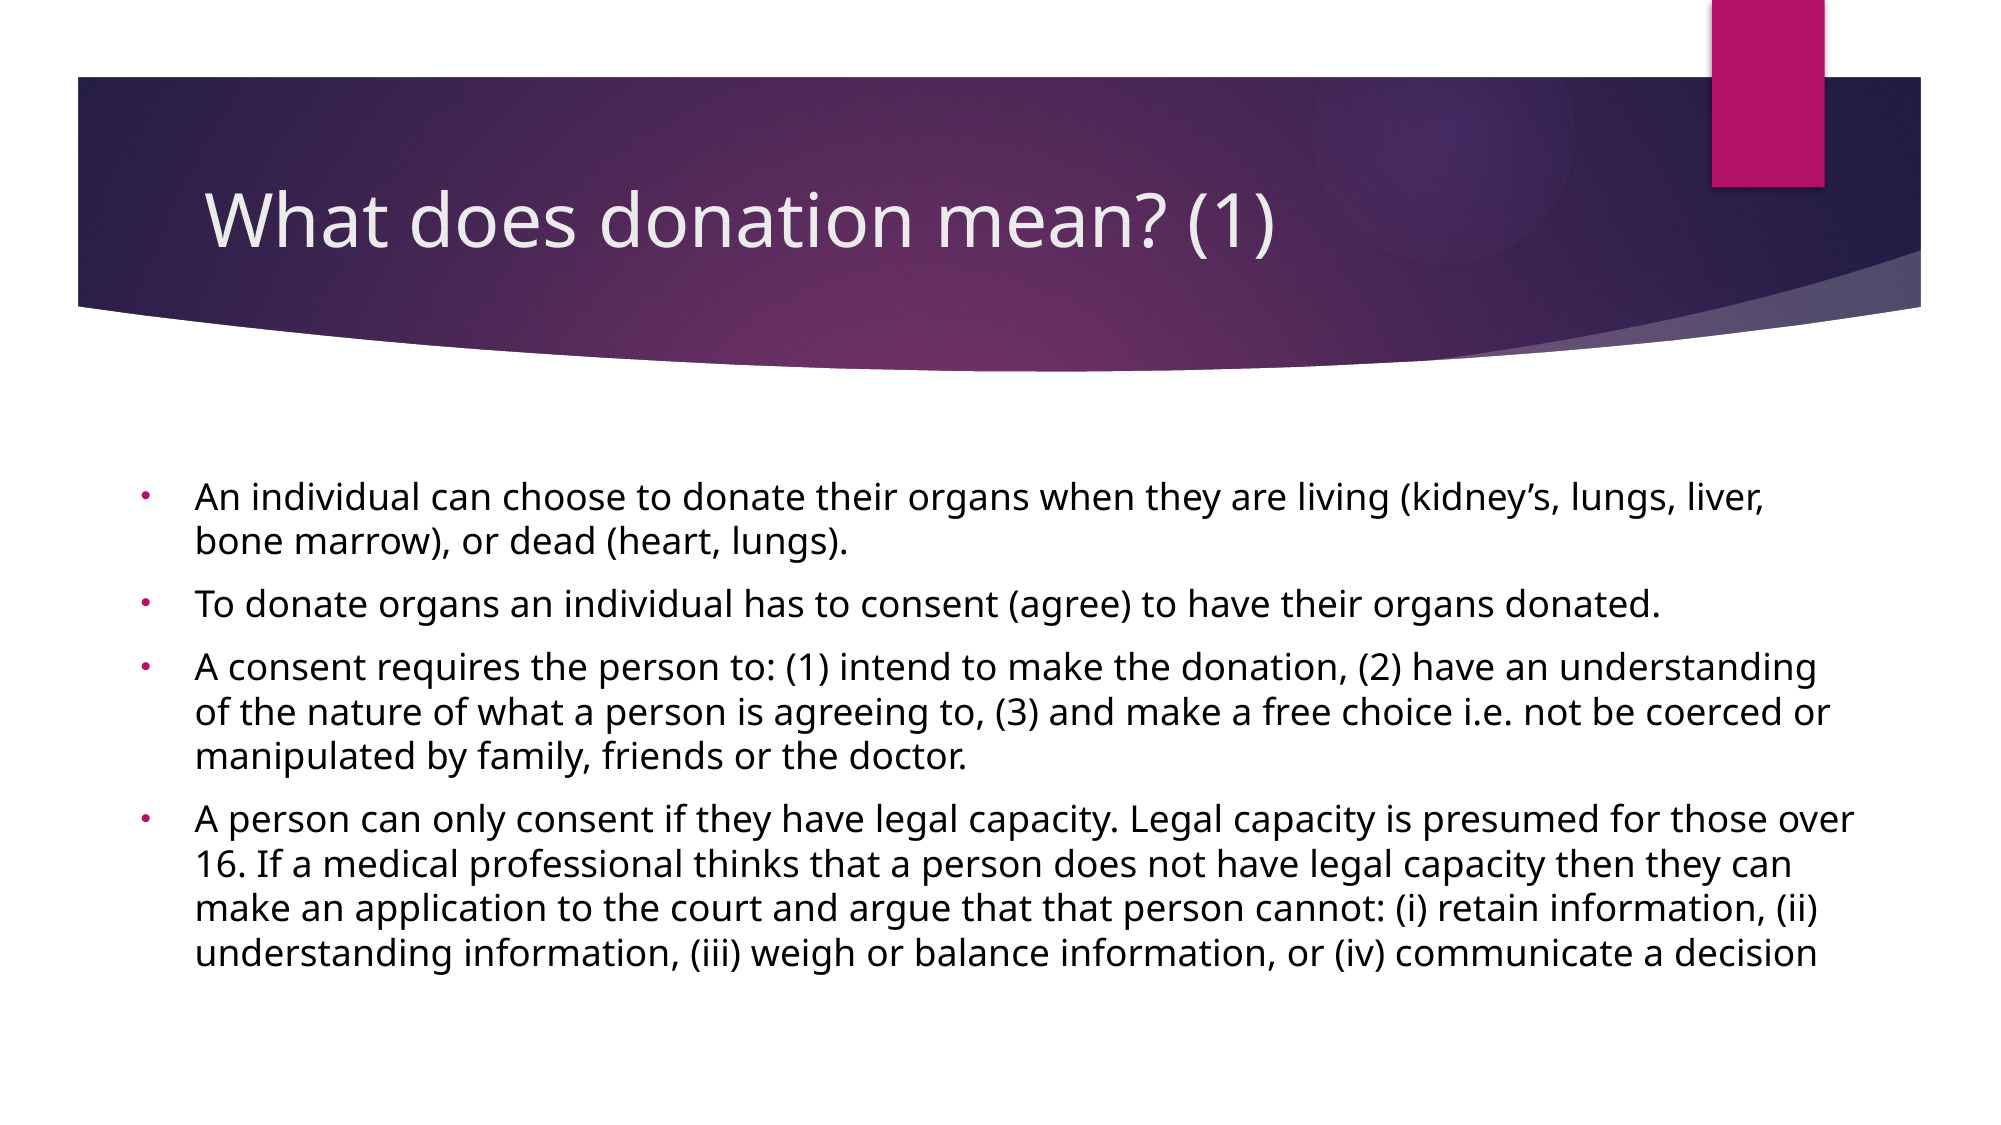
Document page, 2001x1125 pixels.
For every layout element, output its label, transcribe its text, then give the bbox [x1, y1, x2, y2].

list An individual can choose to donate their organs when they are living (kidney’s, lungs, liver, bone marrow), or dead (heart, lungs). To donate organs an individual has to consent (agree) to have their organs donated. A consent requires the person to: (1) intend to make the donation, (2) have an understanding of the nature of what a person is agreeing to, (3) and make a free choice i.e. not be coerced or manipulated by family, friends or the doctor. A person can only consent if they have legal capacity. Legal capacity is presumed for those over 16. If a medical professional thinks that a person does not have legal capacity then they can make an application to the court and argue that that person cannot: (i) retain information, (ii) understanding information, (iii) weigh or balance information, or (iv) communicate a decision [125, 465, 1875, 1026]
title What does donation mean? (1) [189, 159, 1627, 276]
